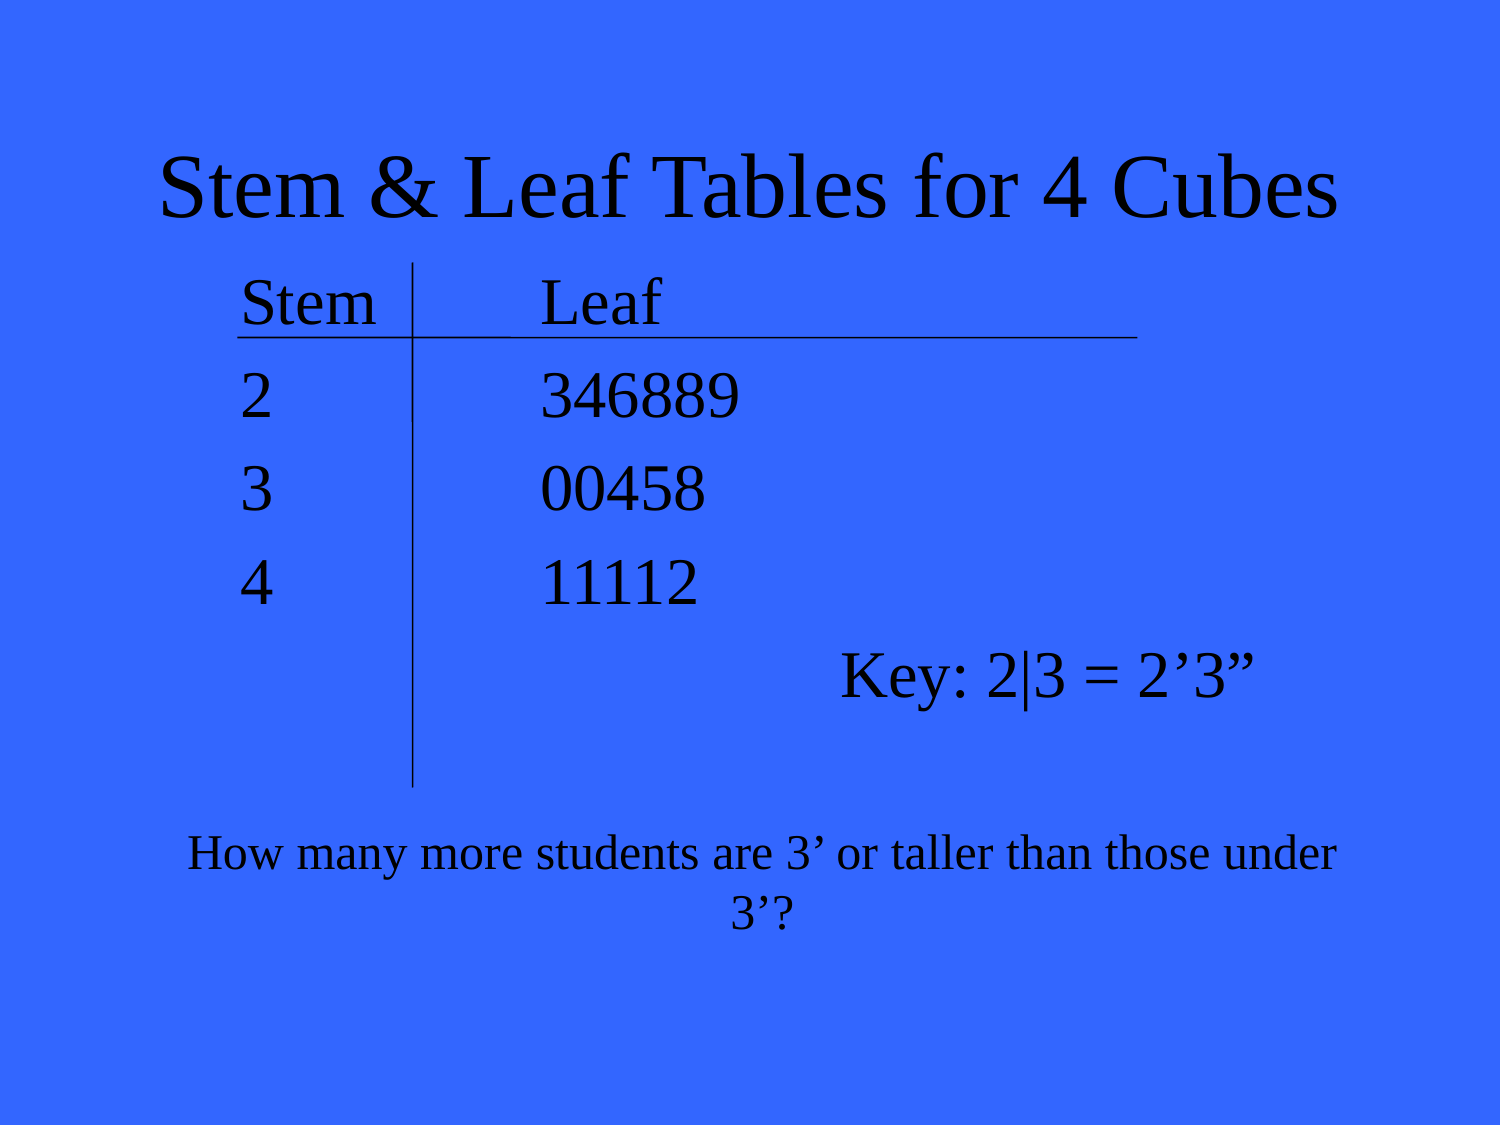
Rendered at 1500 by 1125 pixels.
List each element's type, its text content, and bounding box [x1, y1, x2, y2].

title Stem & Leaf Tables for 4 Cubes [112, 87, 1388, 276]
text_box How many more students are 3’ or taller than those under 3’? [137, 812, 1388, 948]
subtitle Stem Leaf 2 346889 3 00458 4 11112 Key: 2|3 = 2’3” [224, 276, 412, 788]
subtitle Stem Leaf 2 346889 3 00458 4 11112 Key: 2|3 = 2’3” [413, 276, 1276, 788]
